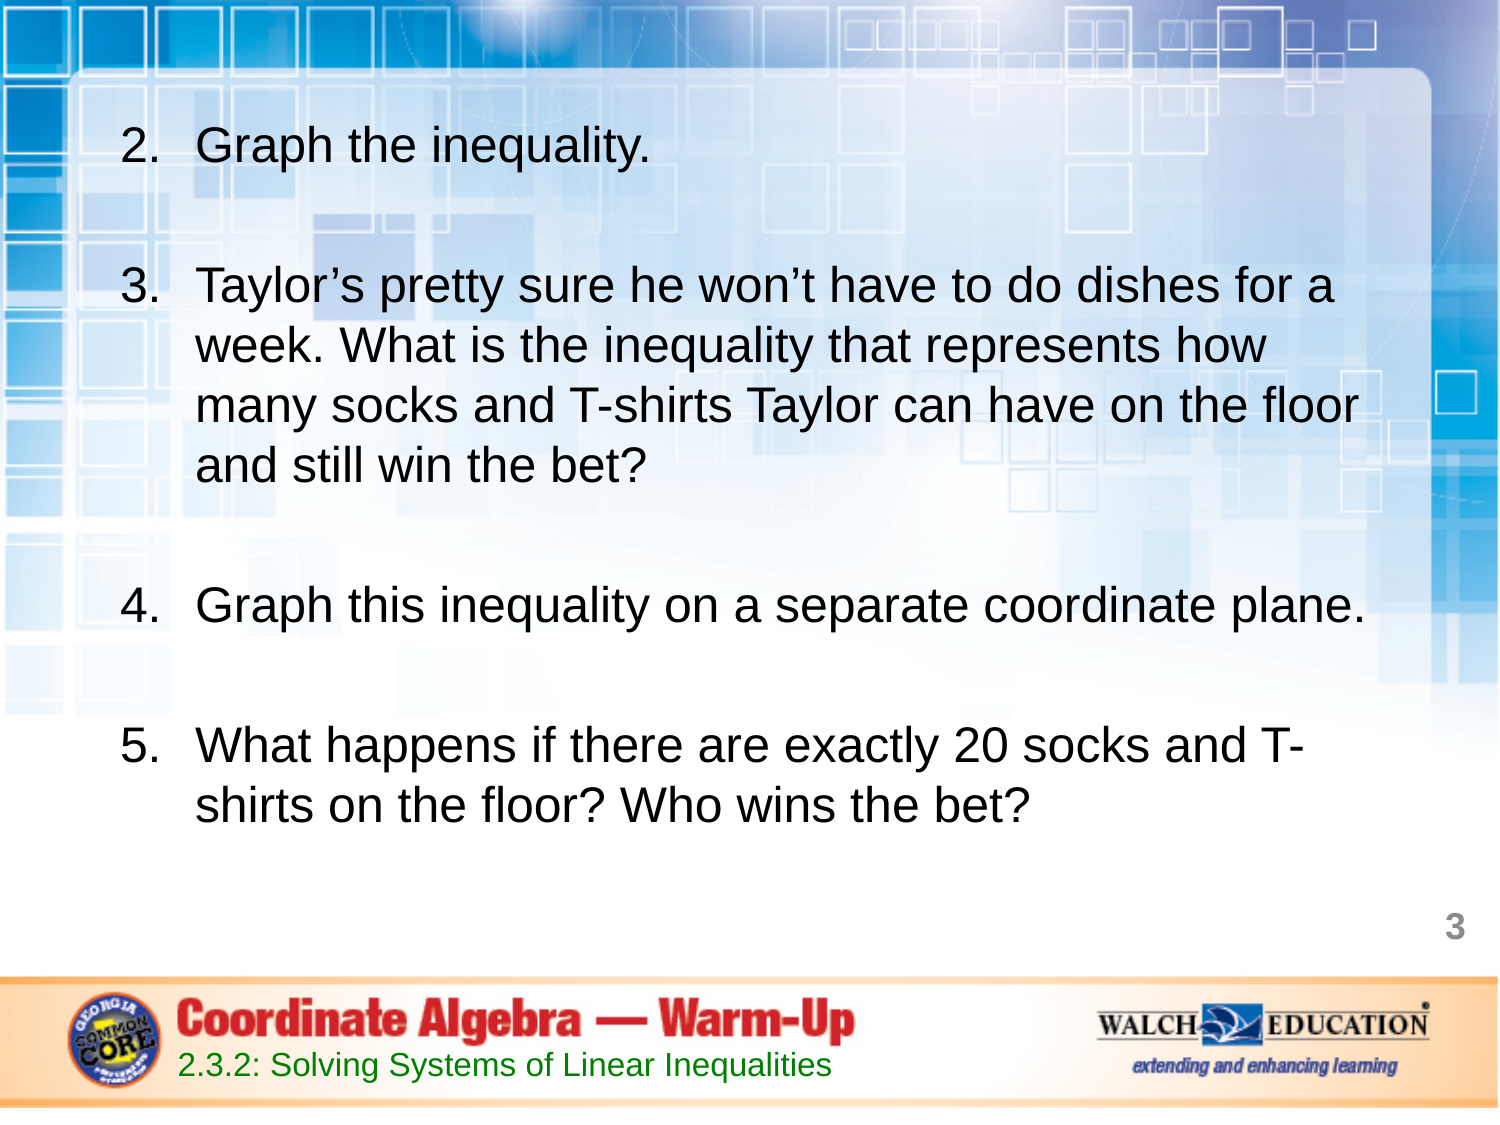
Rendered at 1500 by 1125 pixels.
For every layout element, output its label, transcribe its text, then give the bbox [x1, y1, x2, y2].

list 2.3.2: Solving Systems of Linear Inequalities [162, 1036, 1070, 1080]
slide_number 3 [1361, 901, 1481, 949]
subtitle Graph the inequality. Taylor’s pretty sure he won’t have to do dishes for a week. What is the inequality that represents how many socks and T-shirts Taylor can have on the floor and still win the bet? Graph this inequality on a separate coordinate plane. What happens if there are exactly 20 socks and T-shirts on the floor? Who wins the bet? [105, 105, 1394, 925]
picture [0, 0, 1500, 1108]
